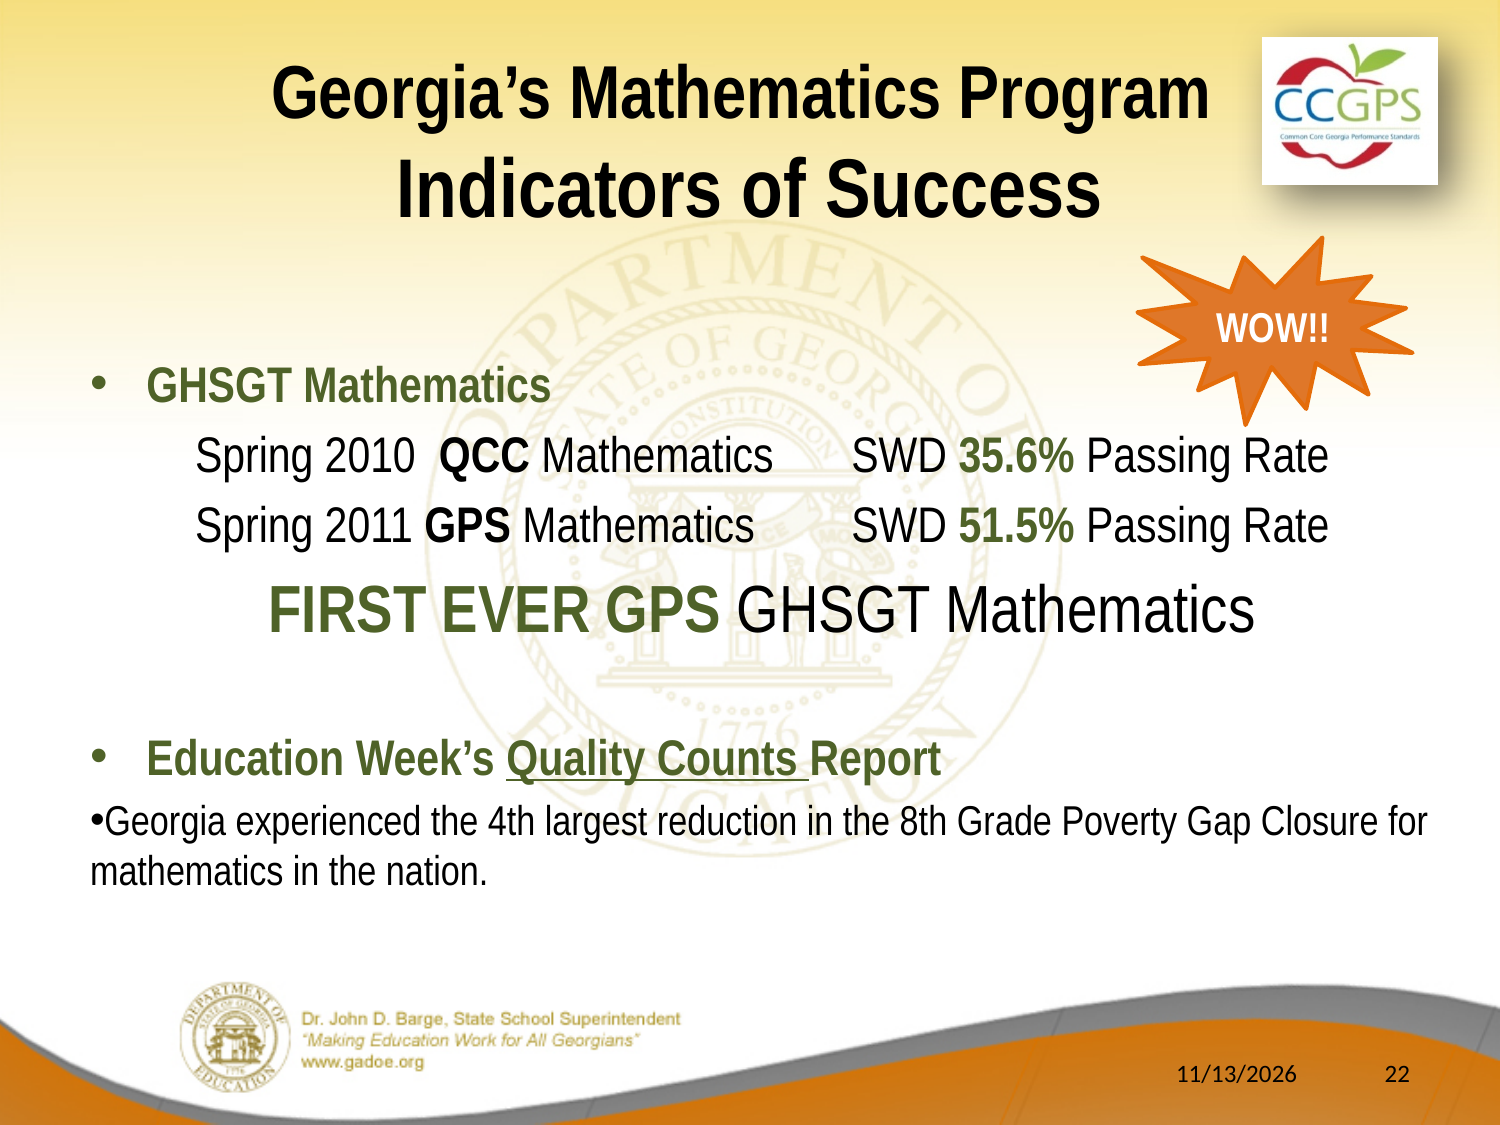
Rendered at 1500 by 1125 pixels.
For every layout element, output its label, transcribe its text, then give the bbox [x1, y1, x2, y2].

slide_number 22 [1325, 1042, 1425, 1103]
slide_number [1137, 1042, 1313, 1103]
text_box WOW!! [1135, 235, 1415, 428]
picture [0, 0, 1500, 1125]
list GHSGT Mathematics Spring 2010 QCC Mathematics SWD 35.6% Passing Rate Spring 2011 GPS Mathematics SWD 51.5% Passing Rate FIRST EVER GPS GHSGT Mathematics Education Week’s Quality Counts Report Georgia experienced the 4th largest reduction in the 8th Grade Poverty Gap Closure for mathematics in the nation. [74, 274, 1451, 1026]
title Georgia’s Mathematics Program Indicators of Success [74, 44, 1299, 233]
